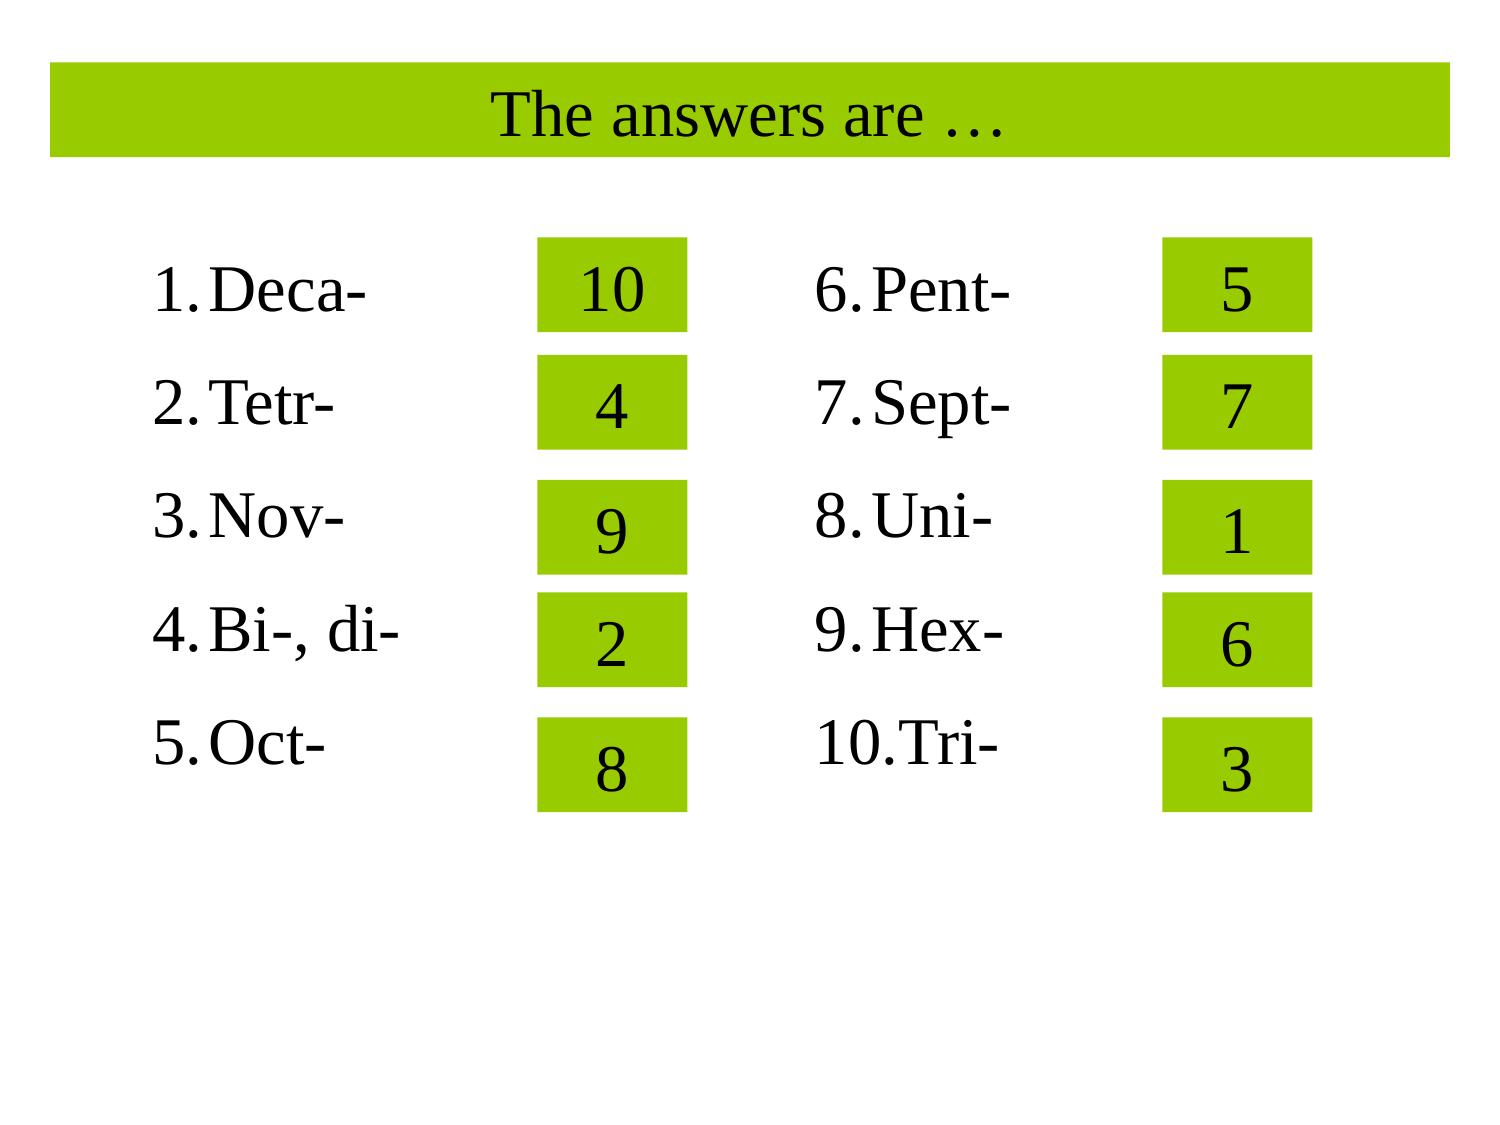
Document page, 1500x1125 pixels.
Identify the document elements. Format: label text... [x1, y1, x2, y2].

text_box 2 [537, 592, 688, 688]
text_box 1 [1162, 479, 1313, 575]
text_box 8 [537, 717, 688, 813]
text_box 6 [1162, 592, 1313, 688]
text_box 10 [537, 237, 688, 333]
text_box 5 [1162, 237, 1313, 333]
text_box 7 [1162, 354, 1313, 450]
text_box Pent- Sept- Uni- Hex- Tri- [800, 237, 1225, 785]
text_box The answers are … [50, 62, 1450, 158]
text_box Deca- Tetr- Nov- Bi-, di- Oct- [137, 237, 563, 785]
text_box 4 [537, 354, 688, 450]
text_box 9 [537, 479, 688, 575]
text_box 3 [1162, 717, 1313, 813]
